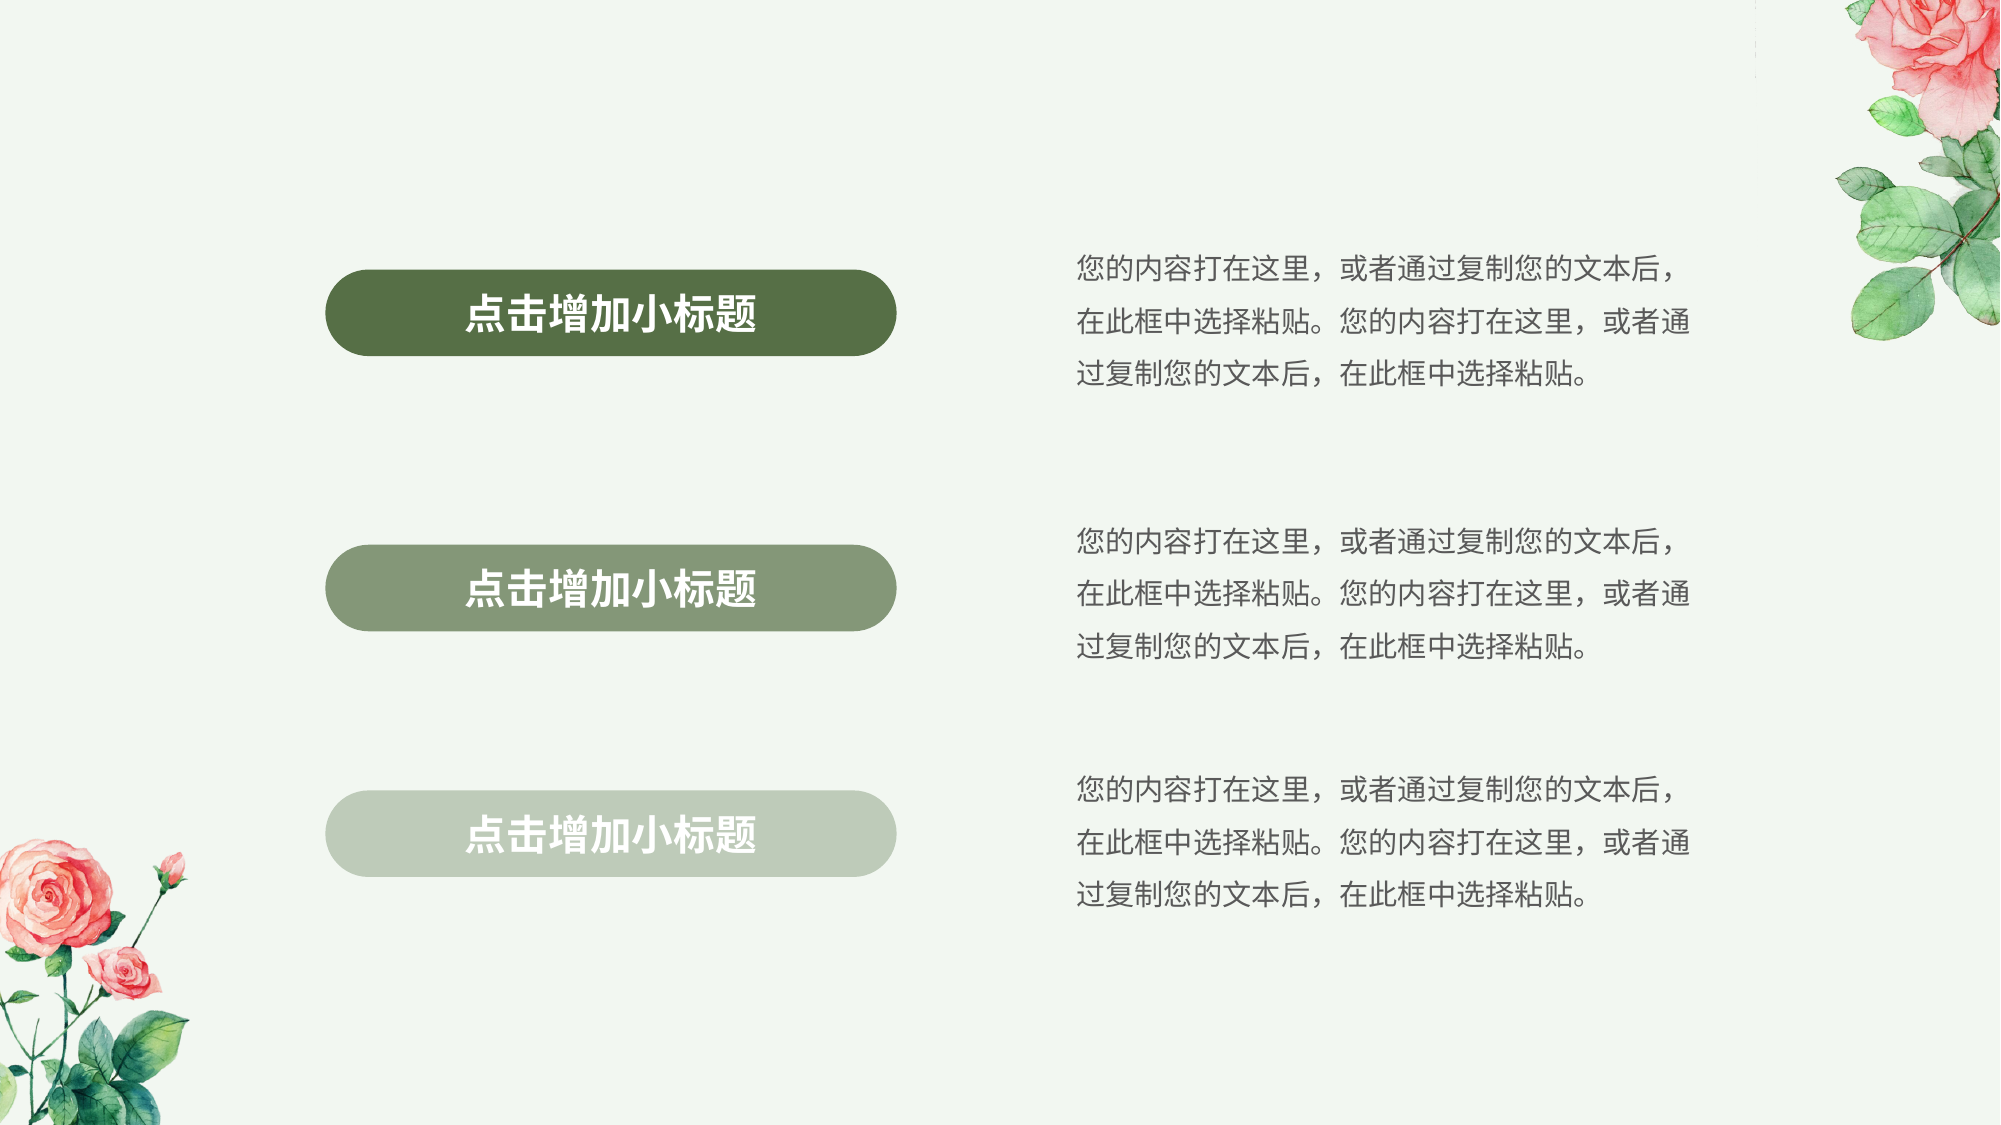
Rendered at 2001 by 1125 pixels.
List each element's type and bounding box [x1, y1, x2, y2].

text_box [0, 0, 2000, 1125]
